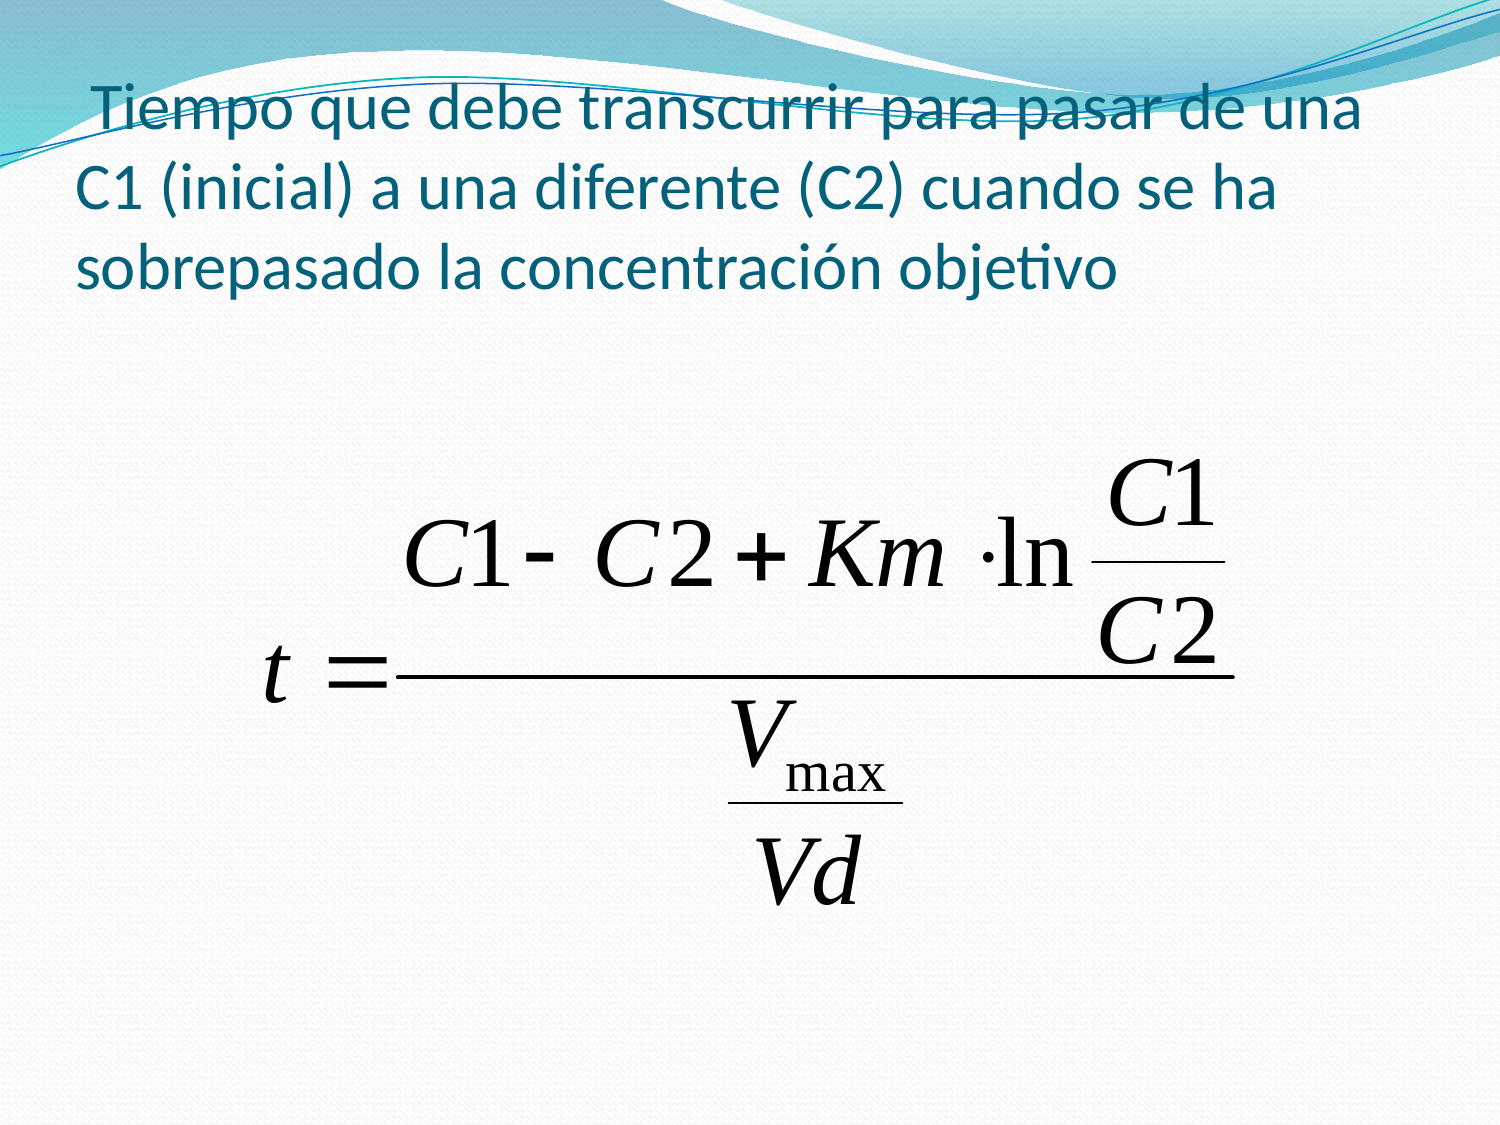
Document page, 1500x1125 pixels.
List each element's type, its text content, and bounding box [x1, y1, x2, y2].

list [249, 427, 1251, 928]
title Tiempo que debe transcurrir para pasar de una C1 (inicial) a una diferente (C2) cuando se ha sobrepasado la concentración objetivo [74, 115, 1426, 304]
